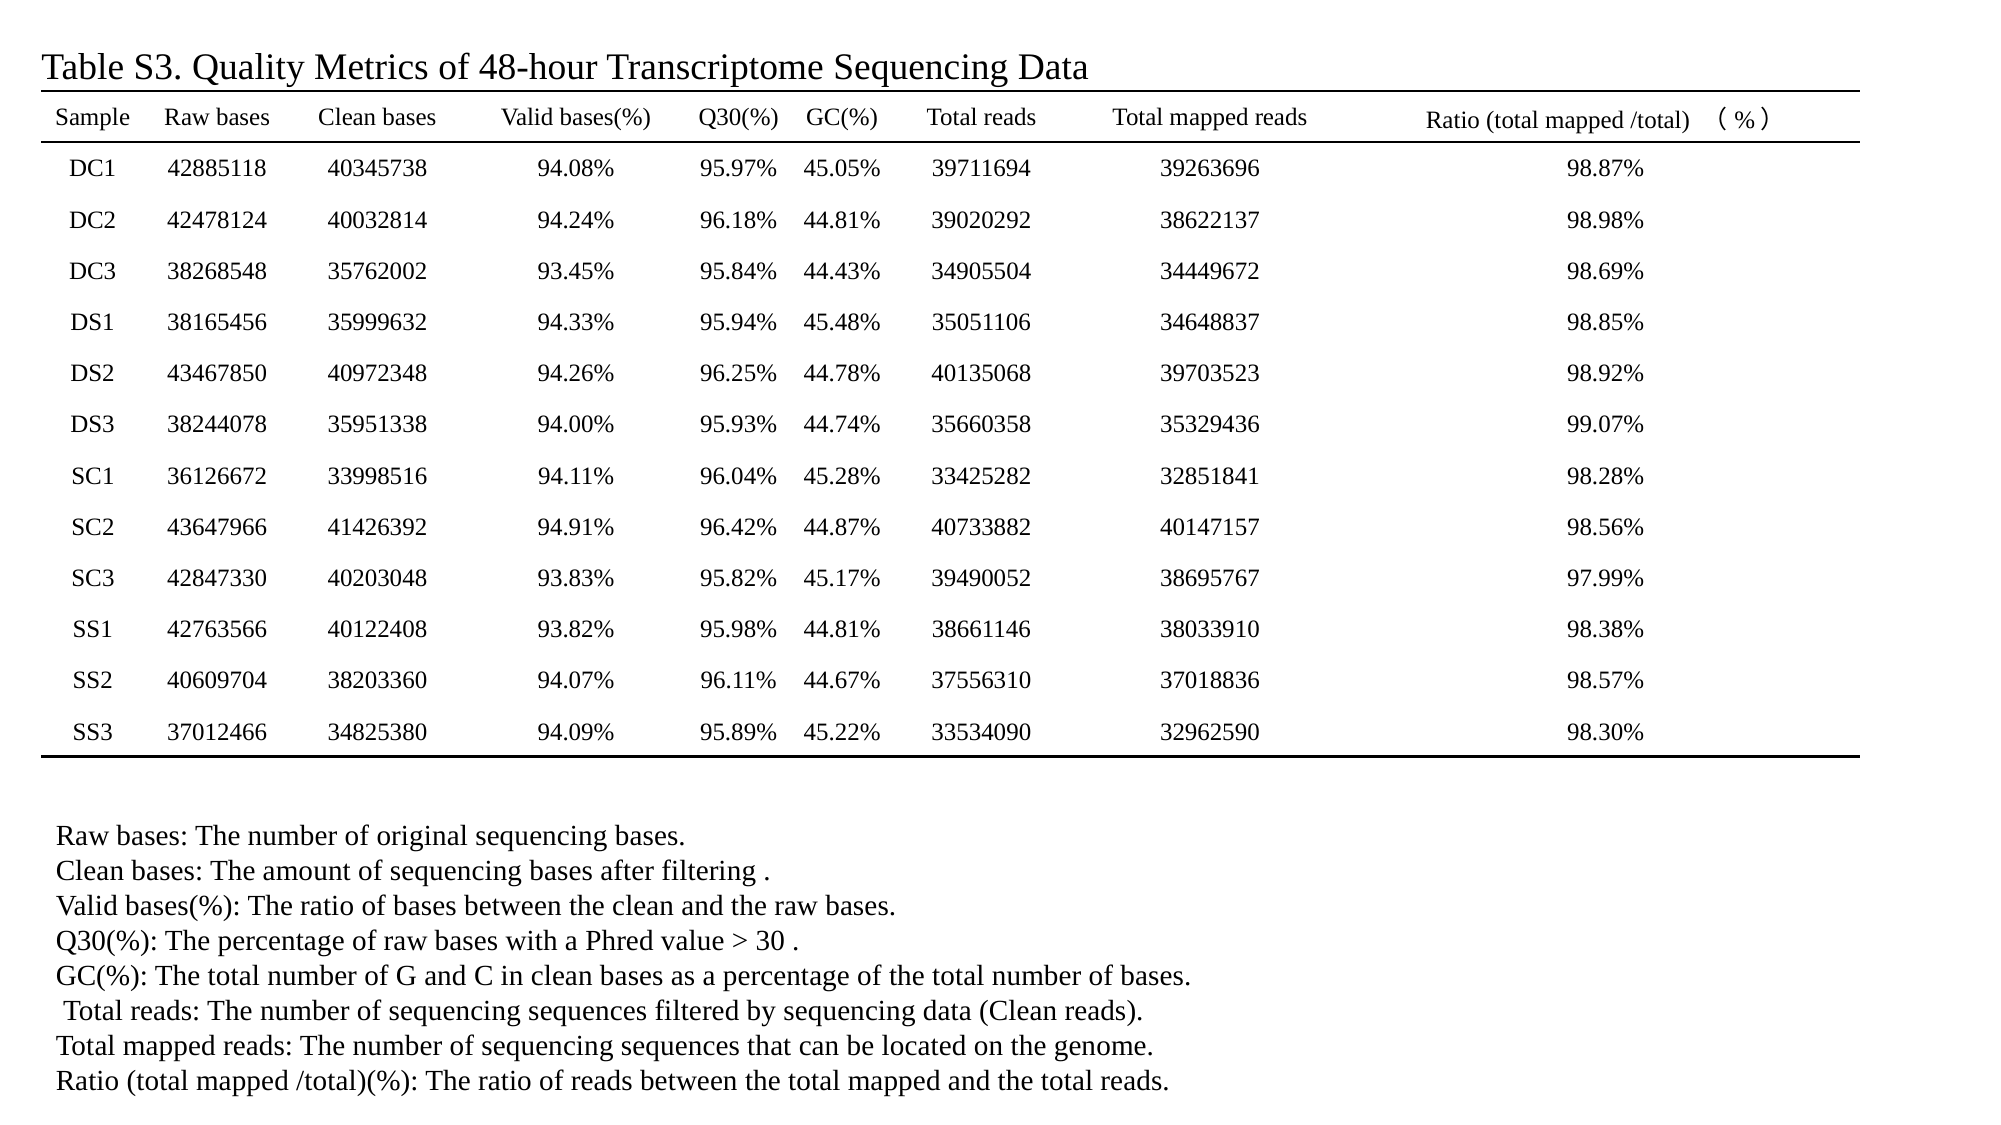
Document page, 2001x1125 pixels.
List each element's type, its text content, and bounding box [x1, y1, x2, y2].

table_header Clean bases [290, 95, 465, 141]
table_cell SC2 [41, 501, 144, 552]
table_cell 45.17% [790, 552, 894, 603]
table_cell 93.83% [465, 552, 687, 603]
table_cell 38033910 [1069, 603, 1351, 654]
table_cell 33998516 [290, 449, 465, 501]
table_cell 38695767 [1069, 552, 1351, 603]
table_cell SS1 [41, 603, 144, 654]
table_header GC(%) [790, 95, 894, 141]
table_cell 34449672 [1069, 245, 1351, 296]
table_cell 95.84% [687, 245, 790, 296]
table_cell 93.82% [465, 603, 687, 654]
table_cell 98.69% [1351, 245, 1860, 296]
table_cell 40609704 [144, 654, 290, 705]
table_cell 35051106 [894, 296, 1069, 347]
table_header Raw bases [144, 95, 290, 141]
table_cell 94.08% [465, 143, 687, 193]
table_cell 39711694 [894, 143, 1069, 193]
table_cell 98.92% [1351, 347, 1860, 398]
table_cell 96.25% [687, 347, 790, 398]
table_cell 40972348 [290, 347, 465, 398]
table_cell 45.28% [790, 449, 894, 501]
table_cell 94.07% [465, 654, 687, 705]
table_cell 44.74% [790, 398, 894, 449]
table_cell 40135068 [894, 347, 1069, 398]
table_cell 33534090 [894, 705, 1069, 755]
table_cell 38661146 [894, 603, 1069, 654]
table_cell 96.04% [687, 449, 790, 501]
table_cell 96.42% [687, 501, 790, 552]
table_cell SC1 [41, 449, 144, 501]
table_cell 44.43% [790, 245, 894, 296]
table_cell 98.30% [1351, 705, 1860, 755]
table_cell 95.97% [687, 143, 790, 193]
table_cell 38244078 [144, 398, 290, 449]
table_cell DS3 [41, 398, 144, 449]
table_header Total reads [894, 95, 1069, 141]
table_cell 98.57% [1351, 654, 1860, 705]
text_box Table S3. Quality Metrics of 48-hour Transcriptome Sequencing Data [26, 34, 1132, 95]
table_cell 38268548 [144, 245, 290, 296]
table_cell 45.05% [790, 143, 894, 193]
table_cell 32962590 [1069, 705, 1351, 755]
table_cell SC3 [41, 552, 144, 603]
table_header Valid bases(%) [465, 95, 687, 141]
table_header Sample [41, 95, 144, 141]
table_cell 40733882 [894, 501, 1069, 552]
table_cell 94.11% [465, 449, 687, 501]
table_cell 43647966 [144, 501, 290, 552]
table_cell 41426392 [290, 501, 465, 552]
table_cell 96.18% [687, 193, 790, 245]
table_cell 44.87% [790, 501, 894, 552]
table_cell 35660358 [894, 398, 1069, 449]
table_cell 95.82% [687, 552, 790, 603]
table_cell DC3 [41, 245, 144, 296]
table_cell 94.00% [465, 398, 687, 449]
table_cell 97.99% [1351, 552, 1860, 603]
table_cell 37012466 [144, 705, 290, 755]
table_cell 94.09% [465, 705, 687, 755]
table_cell 39263696 [1069, 143, 1351, 193]
table_cell 98.87% [1351, 143, 1860, 193]
table_cell 98.98% [1351, 193, 1860, 245]
table_cell 94.33% [465, 296, 687, 347]
table_cell 39490052 [894, 552, 1069, 603]
table_header Ratio (total mapped /total) （%） [1351, 92, 1860, 141]
table_cell 42763566 [144, 603, 290, 654]
table_cell 35999632 [290, 296, 465, 347]
table_cell 42478124 [144, 193, 290, 245]
table_cell 98.85% [1351, 296, 1860, 347]
table_cell 32851841 [1069, 449, 1351, 501]
table_cell 98.38% [1351, 603, 1860, 654]
table_cell 38622137 [1069, 193, 1351, 245]
table_cell 95.98% [687, 603, 790, 654]
table_cell 44.67% [790, 654, 894, 705]
table_cell 44.81% [790, 193, 894, 245]
table_cell 96.11% [687, 654, 790, 705]
table_cell SS3 [41, 705, 144, 755]
table_cell SS2 [41, 654, 144, 705]
table_cell 35762002 [290, 245, 465, 296]
table_header Q30(%) [687, 95, 790, 141]
table_cell 40122408 [290, 603, 465, 654]
table_cell 38165456 [144, 296, 290, 347]
table_cell 40203048 [290, 552, 465, 603]
table_cell 40147157 [1069, 501, 1351, 552]
table_cell 42847330 [144, 552, 290, 603]
table_cell 94.24% [465, 193, 687, 245]
table_cell 94.26% [465, 347, 687, 398]
table_cell DC1 [41, 143, 144, 193]
table_cell DC2 [41, 193, 144, 245]
table_cell 95.94% [687, 296, 790, 347]
table_cell 35329436 [1069, 398, 1351, 449]
table_cell 34648837 [1069, 296, 1351, 347]
table_cell 43467850 [144, 347, 290, 398]
text_box Raw bases: The number of original sequencing bases. Clean bases: The amount of sequencing bases after filtering . Valid bases(%): The ratio of bases between the clean and the raw bases. Q30(%): The percentage of raw bases with a Phred value > 30 . GC(%): The total number of G and C in clean bases as a percentage of the total number of bases. Total reads: The number of sequencing sequences filtered by sequencing data (Clean reads). Total mapped reads: The number of sequencing sequences that can be located on the genome. Ratio (total mapped /total)(%): The ratio of reads between the total mapped and the total reads. [41, 808, 1472, 1104]
table_cell 36126672 [144, 449, 290, 501]
table_cell 37556310 [894, 654, 1069, 705]
table_cell 45.48% [790, 296, 894, 347]
table_cell 98.28% [1351, 449, 1860, 501]
table_cell 39020292 [894, 193, 1069, 245]
table_cell 35951338 [290, 398, 465, 449]
table_cell 39703523 [1069, 347, 1351, 398]
table_cell 37018836 [1069, 654, 1351, 705]
table_cell 95.93% [687, 398, 790, 449]
table_cell 44.81% [790, 603, 894, 654]
table_cell 38203360 [290, 654, 465, 705]
table_cell 98.56% [1351, 501, 1860, 552]
table_cell 42885118 [144, 143, 290, 193]
table_cell 33425282 [894, 449, 1069, 501]
table_cell 93.45% [465, 245, 687, 296]
table_cell DS2 [41, 347, 144, 398]
table_cell 40032814 [290, 193, 465, 245]
table_cell DS1 [41, 296, 144, 347]
table_cell 94.91% [465, 501, 687, 552]
table_cell 99.07% [1351, 398, 1860, 449]
table_cell 95.89% [687, 705, 790, 755]
table_header Total mapped reads [1069, 92, 1351, 141]
table_cell 40345738 [290, 143, 465, 193]
table_cell 45.22% [790, 705, 894, 755]
table_cell 34825380 [290, 705, 465, 755]
table_cell 34905504 [894, 245, 1069, 296]
table_cell 44.78% [790, 347, 894, 398]
